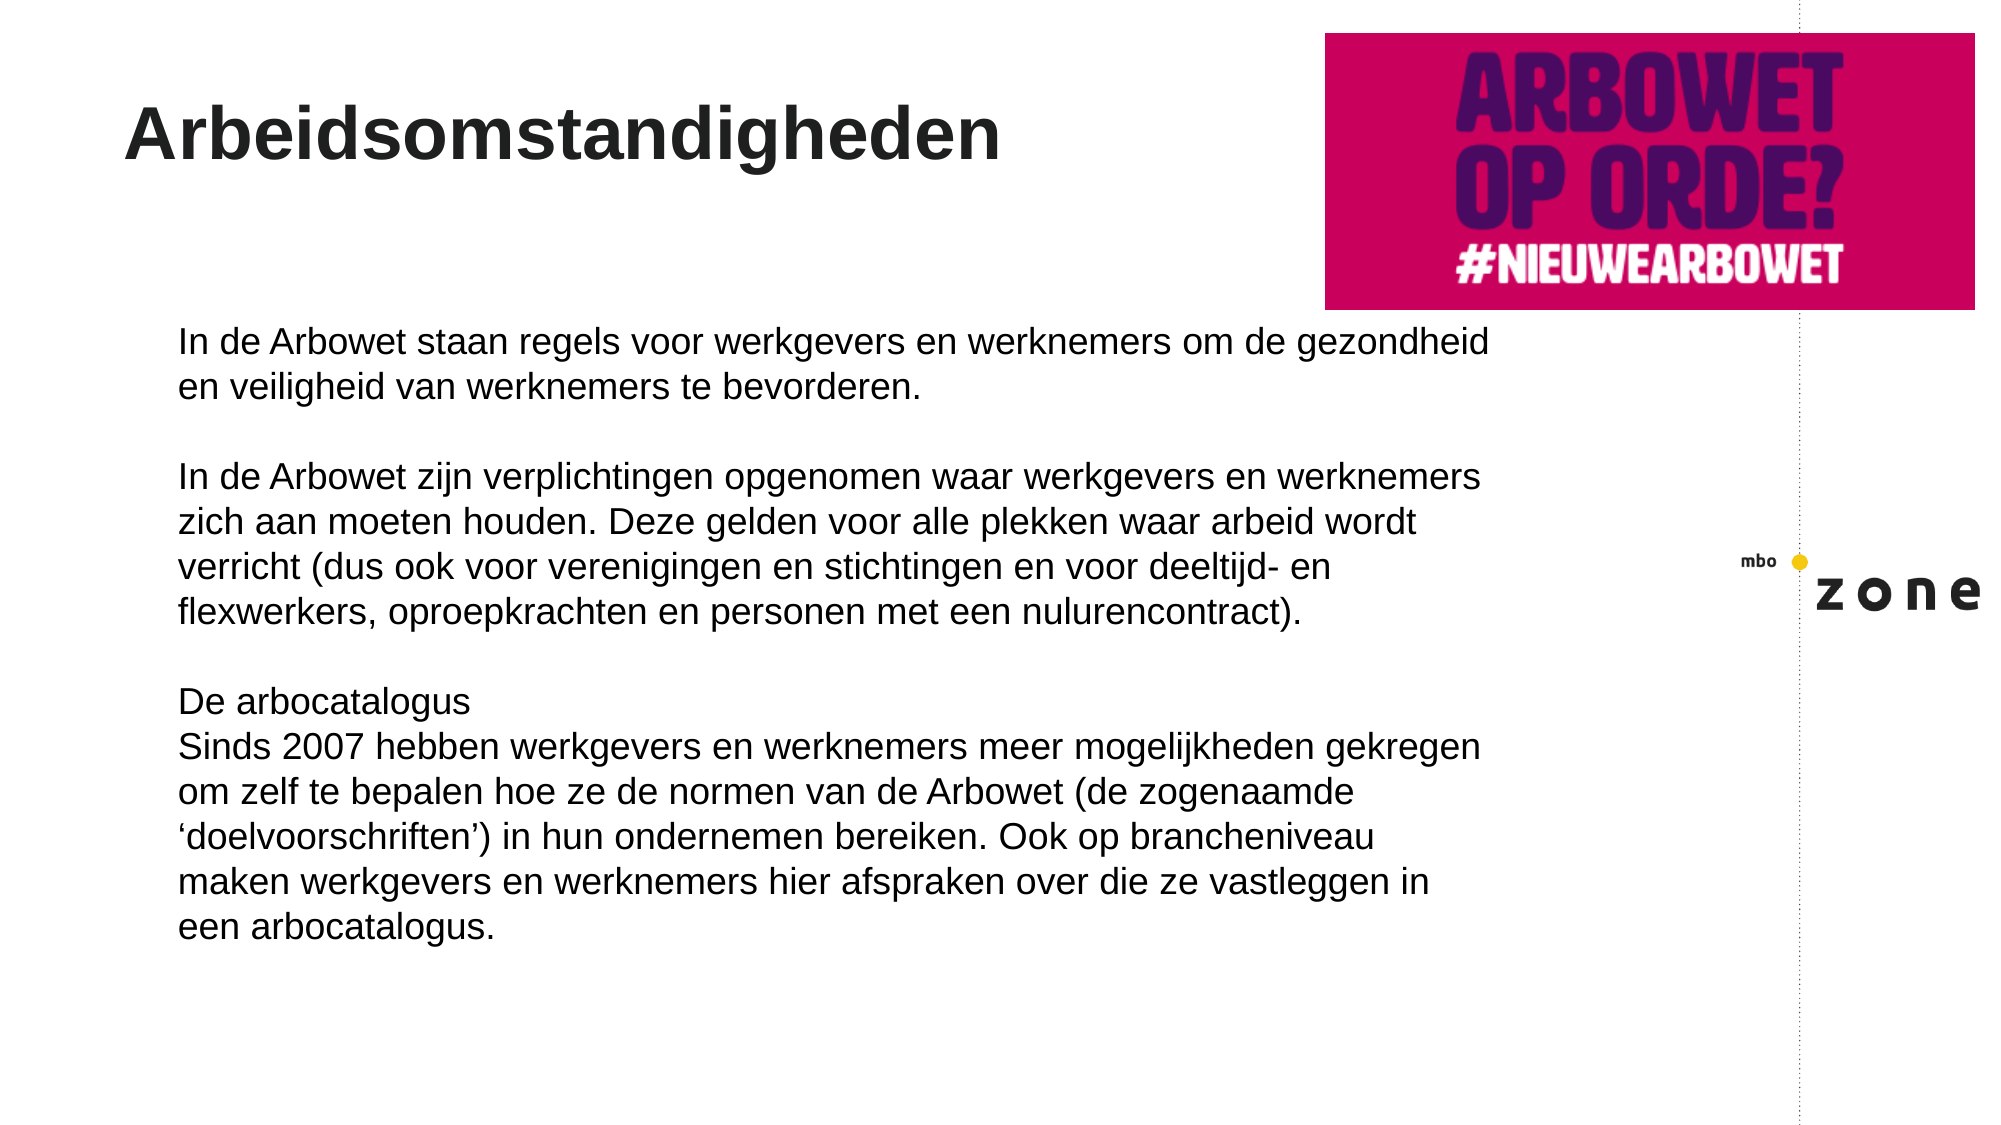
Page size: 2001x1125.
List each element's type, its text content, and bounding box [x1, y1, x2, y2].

text_box In de Arbowet staan regels voor werkgevers en werknemers om de gezondheid en veiligheid van werknemers te bevorderen. In de Arbowet zijn verplichtingen opgenomen waar werkgevers en werknemers zich aan moeten houden. Deze gelden voor alle plekken waar arbeid wordt verricht (dus ook voor verenigingen en stichtingen en voor deeltijd- en flexwerkers, oproepkrachten en personen met een nulurencontract). De arbocatalogus Sinds 2007 hebben werkgevers en werknemers meer mogelijkheden gekregen om zelf te bepalen hoe ze de normen van de Arbowet (de zogenaamde ‘doelvoorschriften’) in hun ondernemen bereiken. Ook op brancheniveau maken werkgevers en werknemers hier afspraken over die ze vastleggen in een arbocatalogus. [163, 309, 1511, 955]
picture [1325, 0, 2001, 1125]
title Arbeidsomstandigheden [123, 94, 1325, 283]
